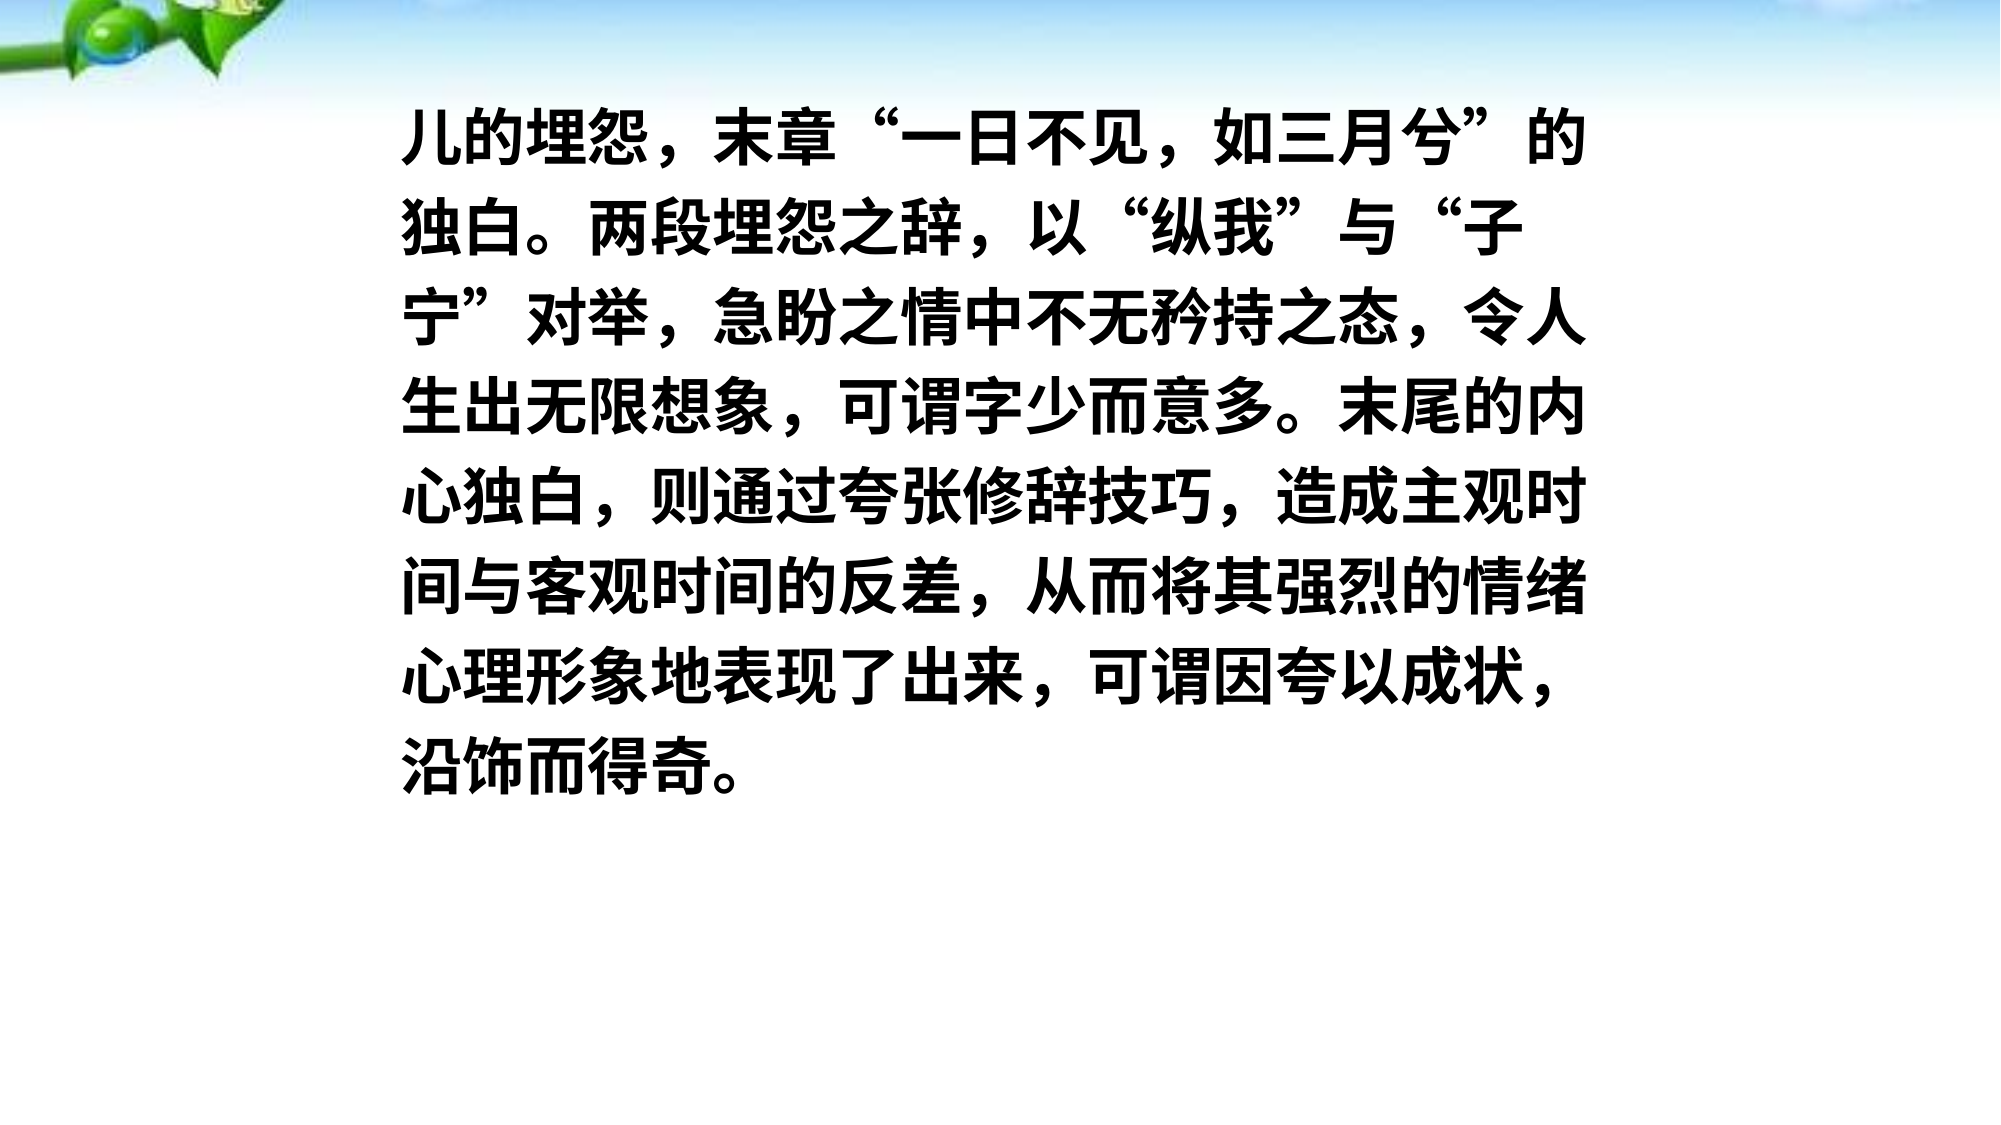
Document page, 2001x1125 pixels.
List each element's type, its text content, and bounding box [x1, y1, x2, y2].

text_box 儿的埋怨，末章“一日不见，如三月兮”的独白。两段埋怨之辞，以“纵我”与“子宁”对举，急盼之情中不无矜持之态，令人生出无限想象，可谓字少而意多。末尾的内心独白，则通过夸张修辞技巧，造成主观时间与客观时间的反差，从而将其强烈的情绪心理形象地表现了出来，可谓因夸以成状，沿饰而得奇。 [385, 75, 1615, 810]
picture [0, 0, 2001, 1125]
